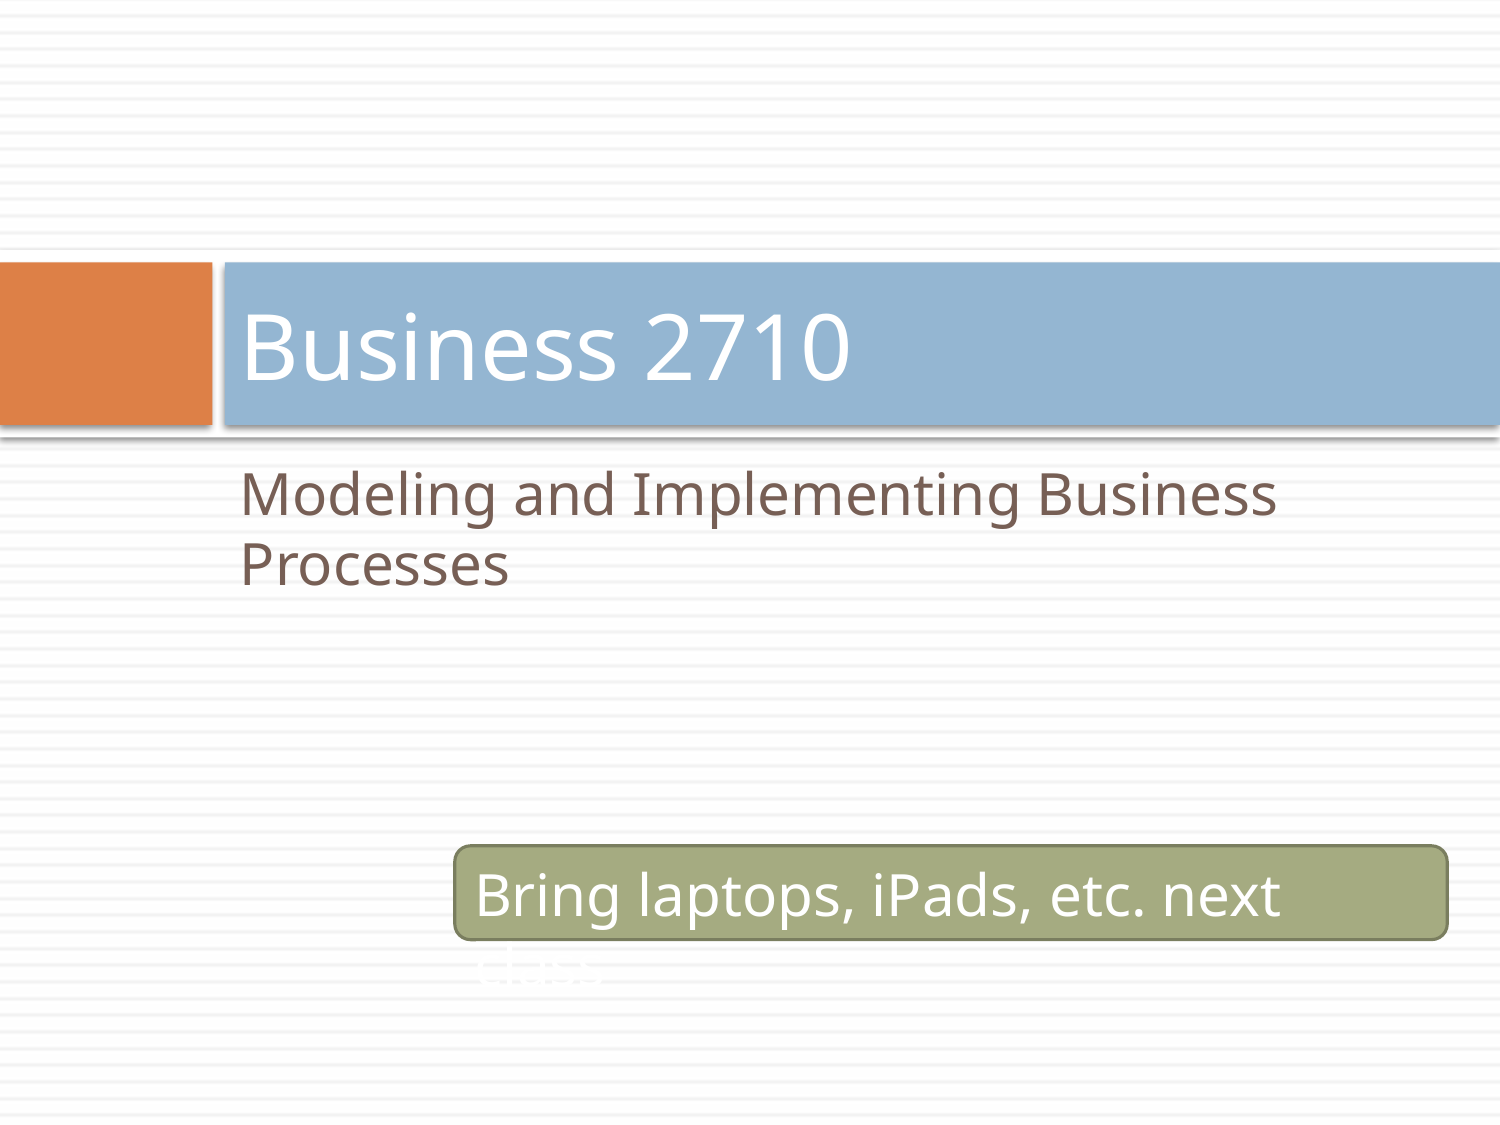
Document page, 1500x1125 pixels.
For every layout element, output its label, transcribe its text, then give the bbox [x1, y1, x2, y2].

text_box Bring laptops, iPads, etc. next class [453, 844, 1449, 942]
list Modeling and Implementing Business Processes [225, 450, 1394, 725]
title Business 2710 [225, 262, 1475, 425]
